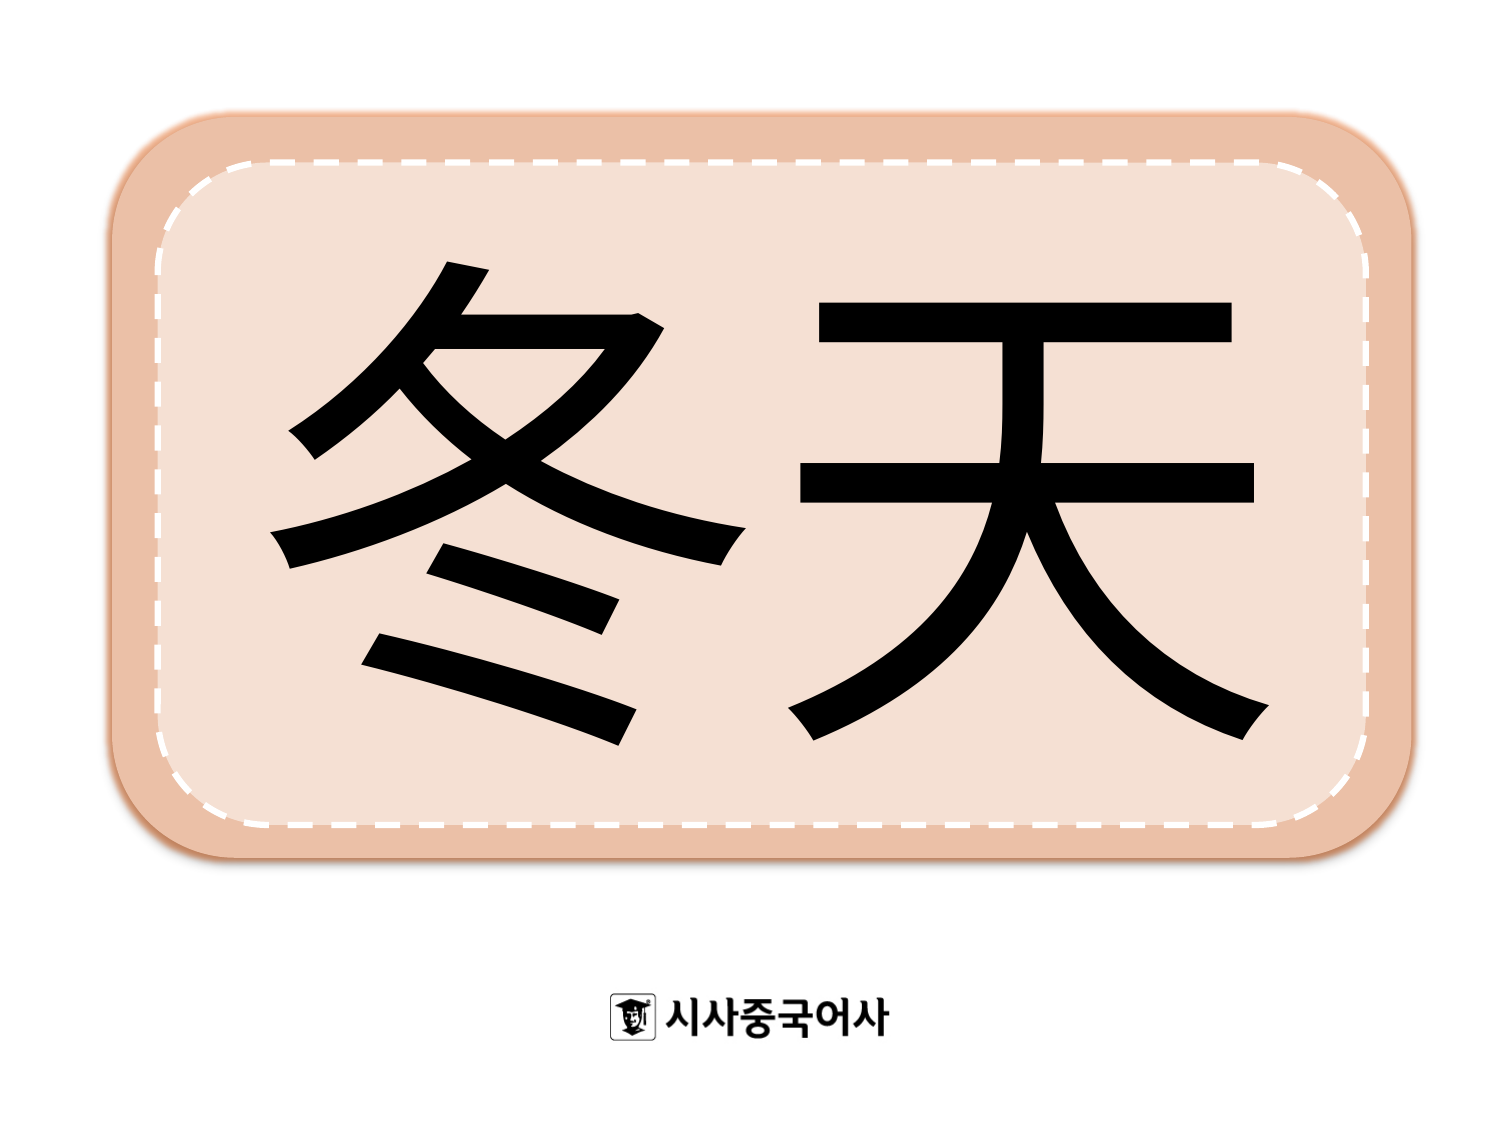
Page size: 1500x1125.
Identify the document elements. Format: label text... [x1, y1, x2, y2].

picture [602, 987, 898, 1047]
text_box 冬天 [162, 160, 1371, 824]
